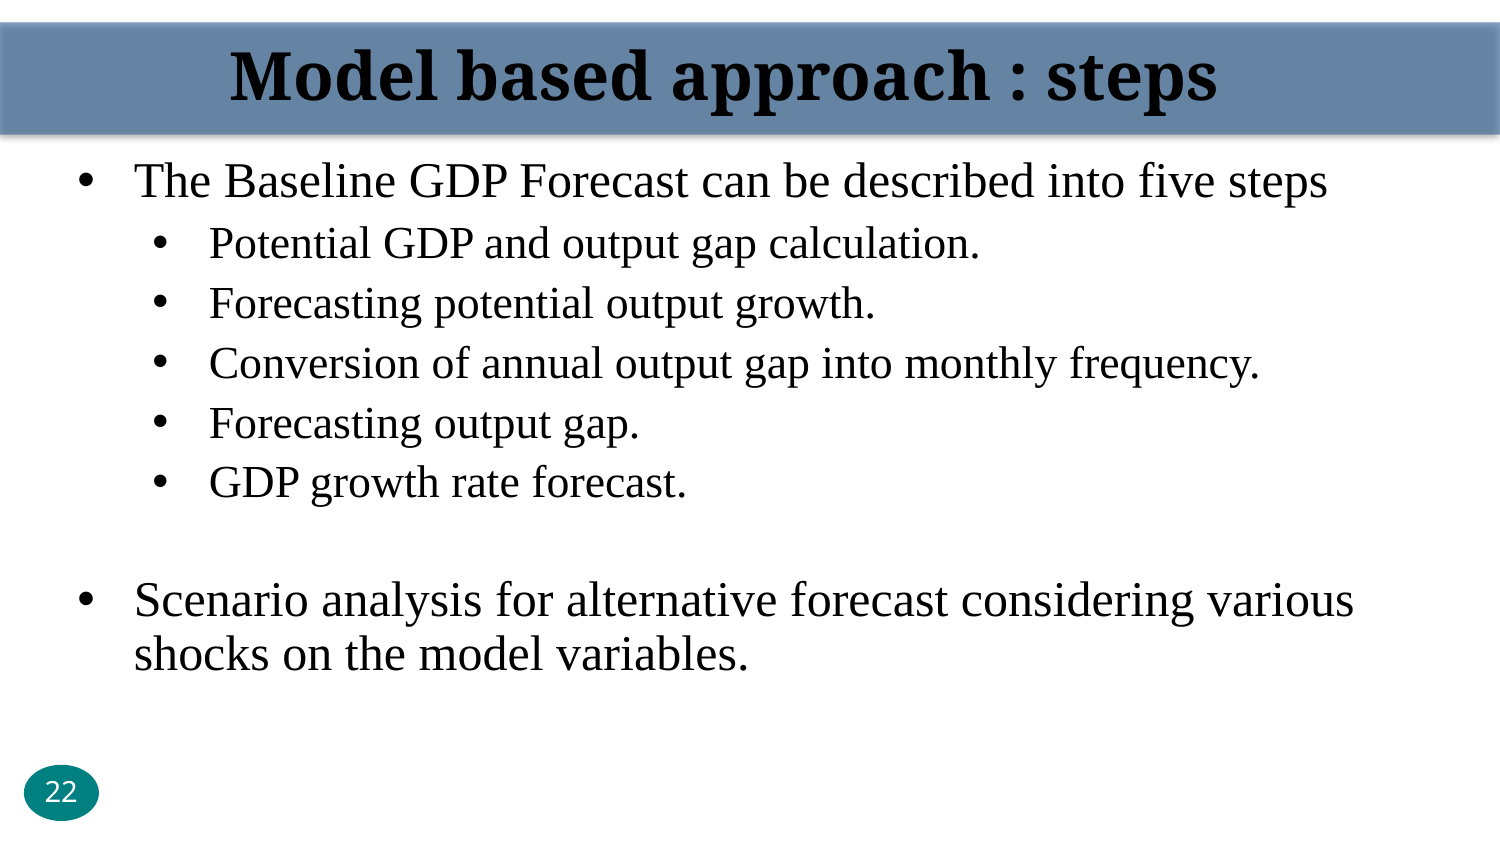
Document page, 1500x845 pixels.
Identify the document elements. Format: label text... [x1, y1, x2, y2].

text_box The Baseline GDP Forecast can be described into five steps Potential GDP and output gap calculation. Forecasting potential output growth. Conversion of annual output gap into monthly frequency. Forecasting output gap. GDP growth rate forecast. Scenario analysis for alternative forecast considering various shocks on the model variables. [62, 147, 1438, 698]
text_box Model based approach : steps [0, 26, 1475, 122]
slide_number 22 [23, 764, 99, 822]
